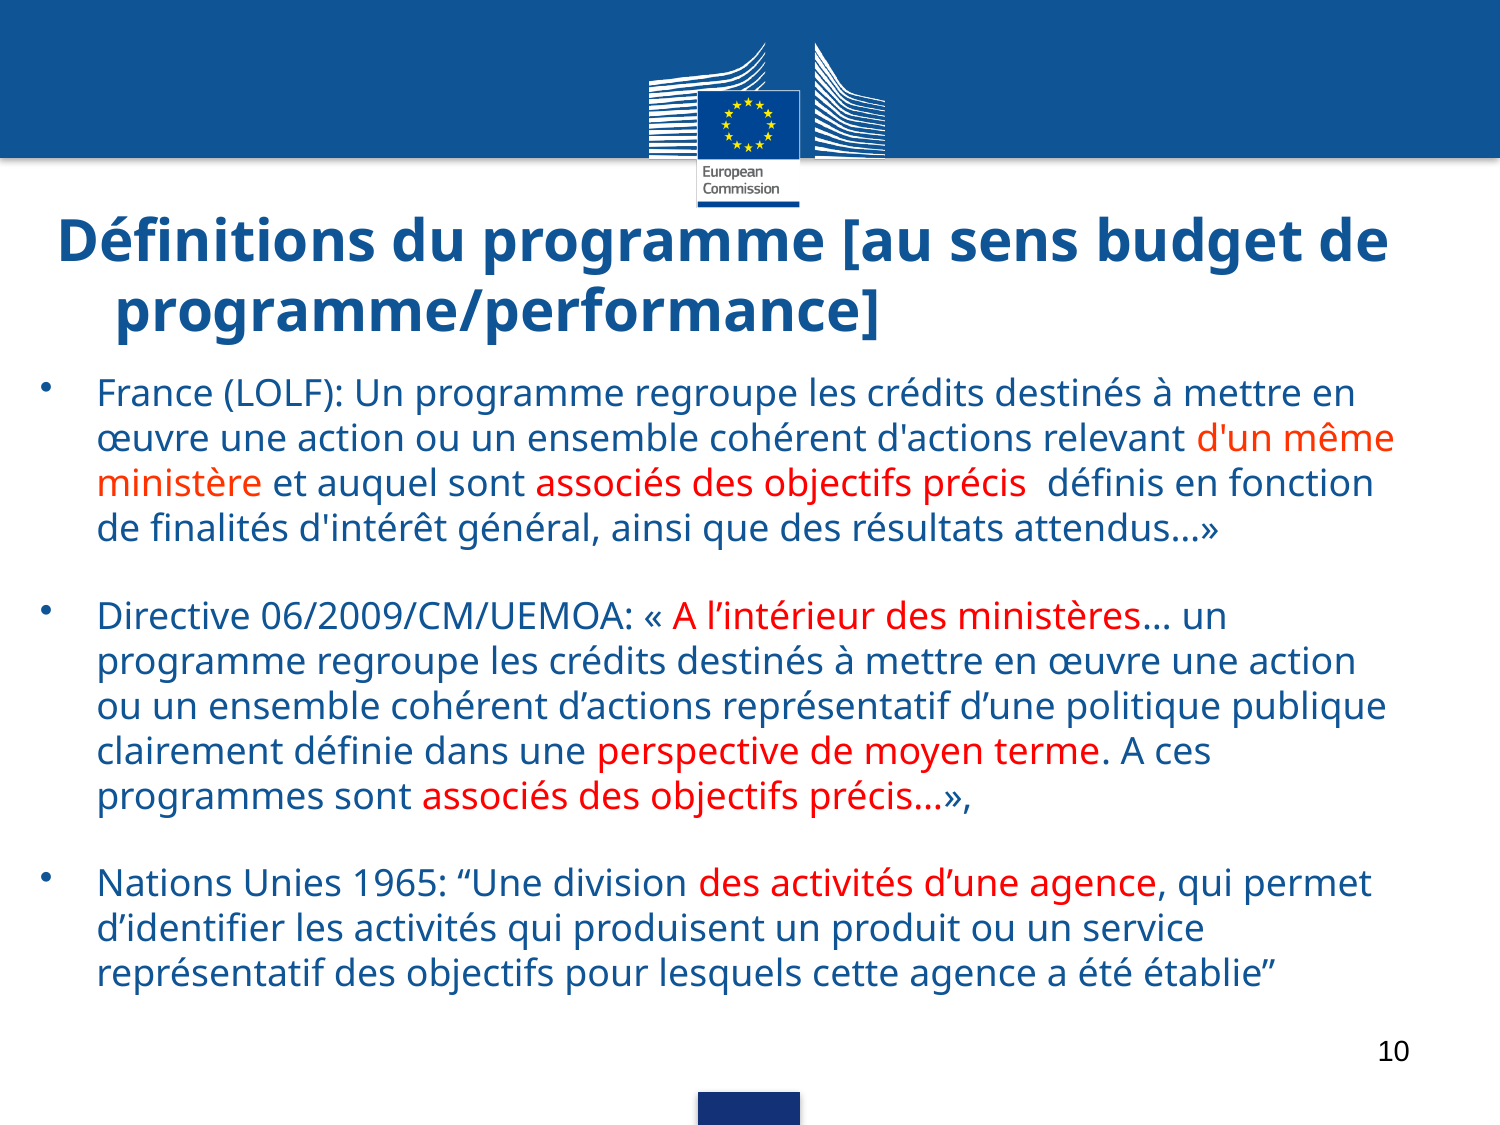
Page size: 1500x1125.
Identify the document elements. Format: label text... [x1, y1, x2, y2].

slide_number 10 [1074, 1024, 1426, 1103]
picture [649, 42, 885, 208]
title Définitions du programme [au sens budget de programme/performance] [40, 219, 1450, 327]
list France (LOLF): Un programme regroupe les crédits destinés à mettre en œuvre une action ou un ensemble cohérent d'actions relevant d'un même ministère et auquel sont associés des objectifs précis définis en fonction de finalités d'intérêt général, ainsi que des résultats attendus…» Directive 06/2009/CM/UEMOA: « A l’intérieur des ministères… un programme regroupe les crédits destinés à mettre en œuvre une action ou un ensemble cohérent d’actions représentatif d’une politique publique clairement définie dans une perspective de moyen terme. A ces programmes sont associés des objectifs précis…», Nations Unies 1965: “Une division des activités d’une agence, qui permet d’identifier les activités qui produisent un produit ou un service représentatif des objectifs pour lesquels cette agence a été établie” [24, 361, 1424, 1083]
